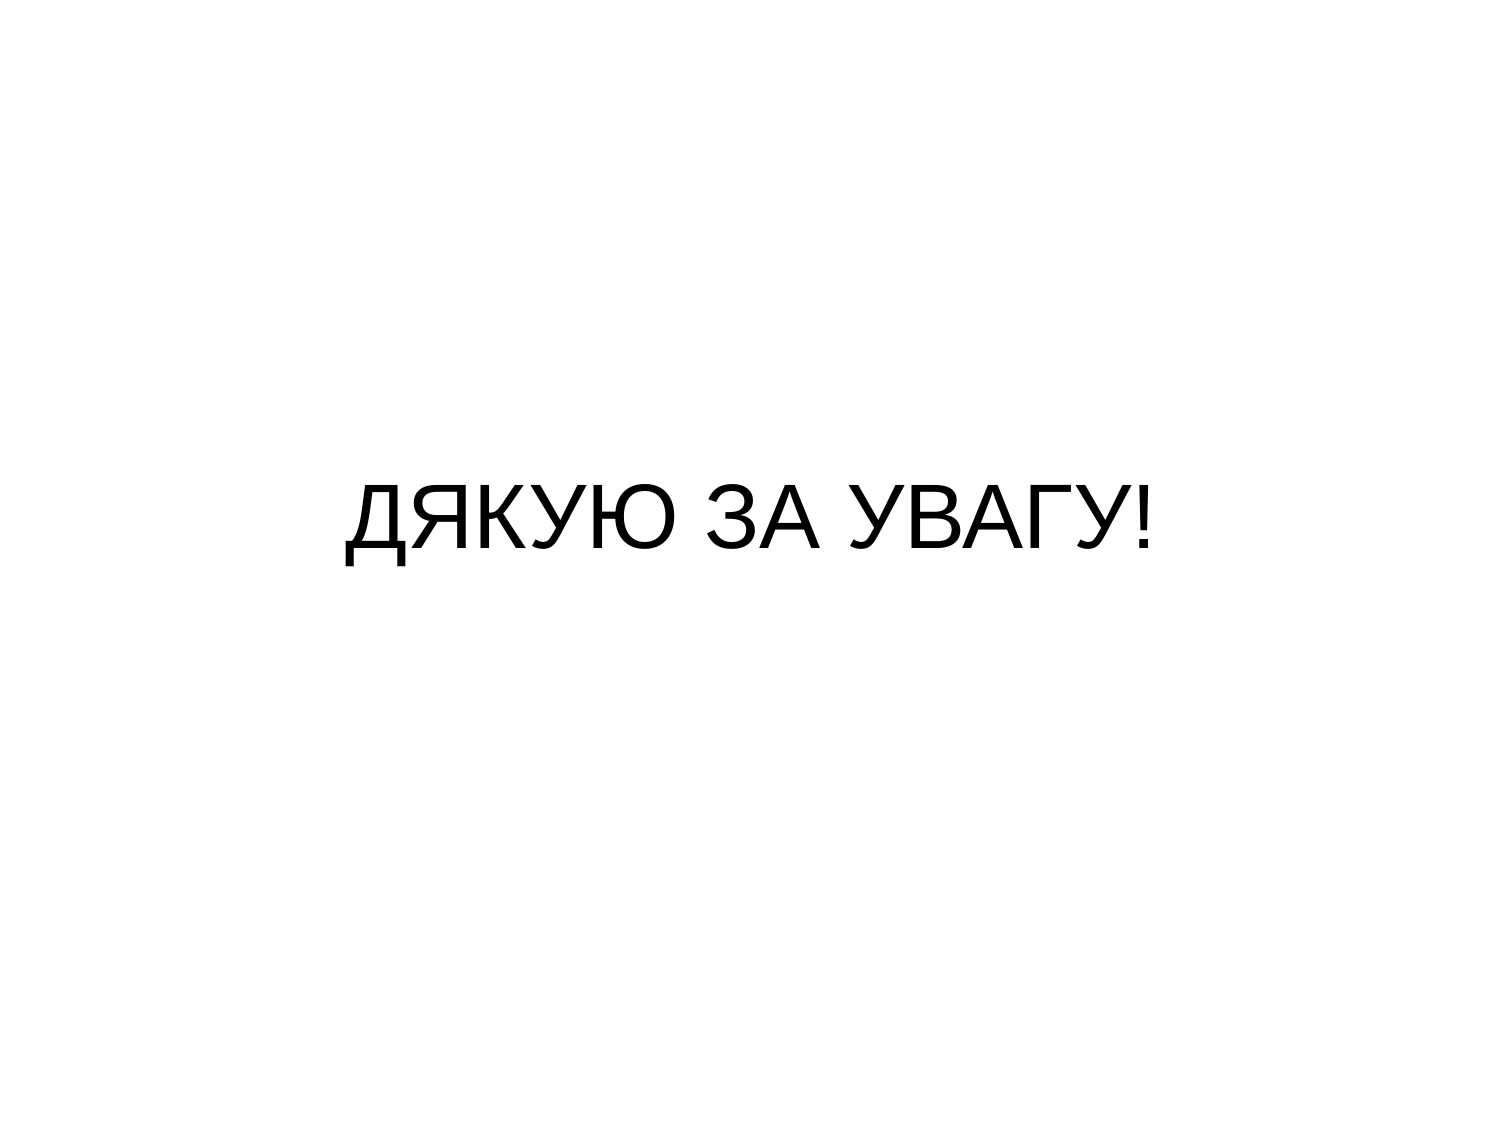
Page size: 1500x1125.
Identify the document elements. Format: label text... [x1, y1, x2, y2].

title ДЯКУЮ ЗА УВАГУ! [105, 409, 1399, 628]
